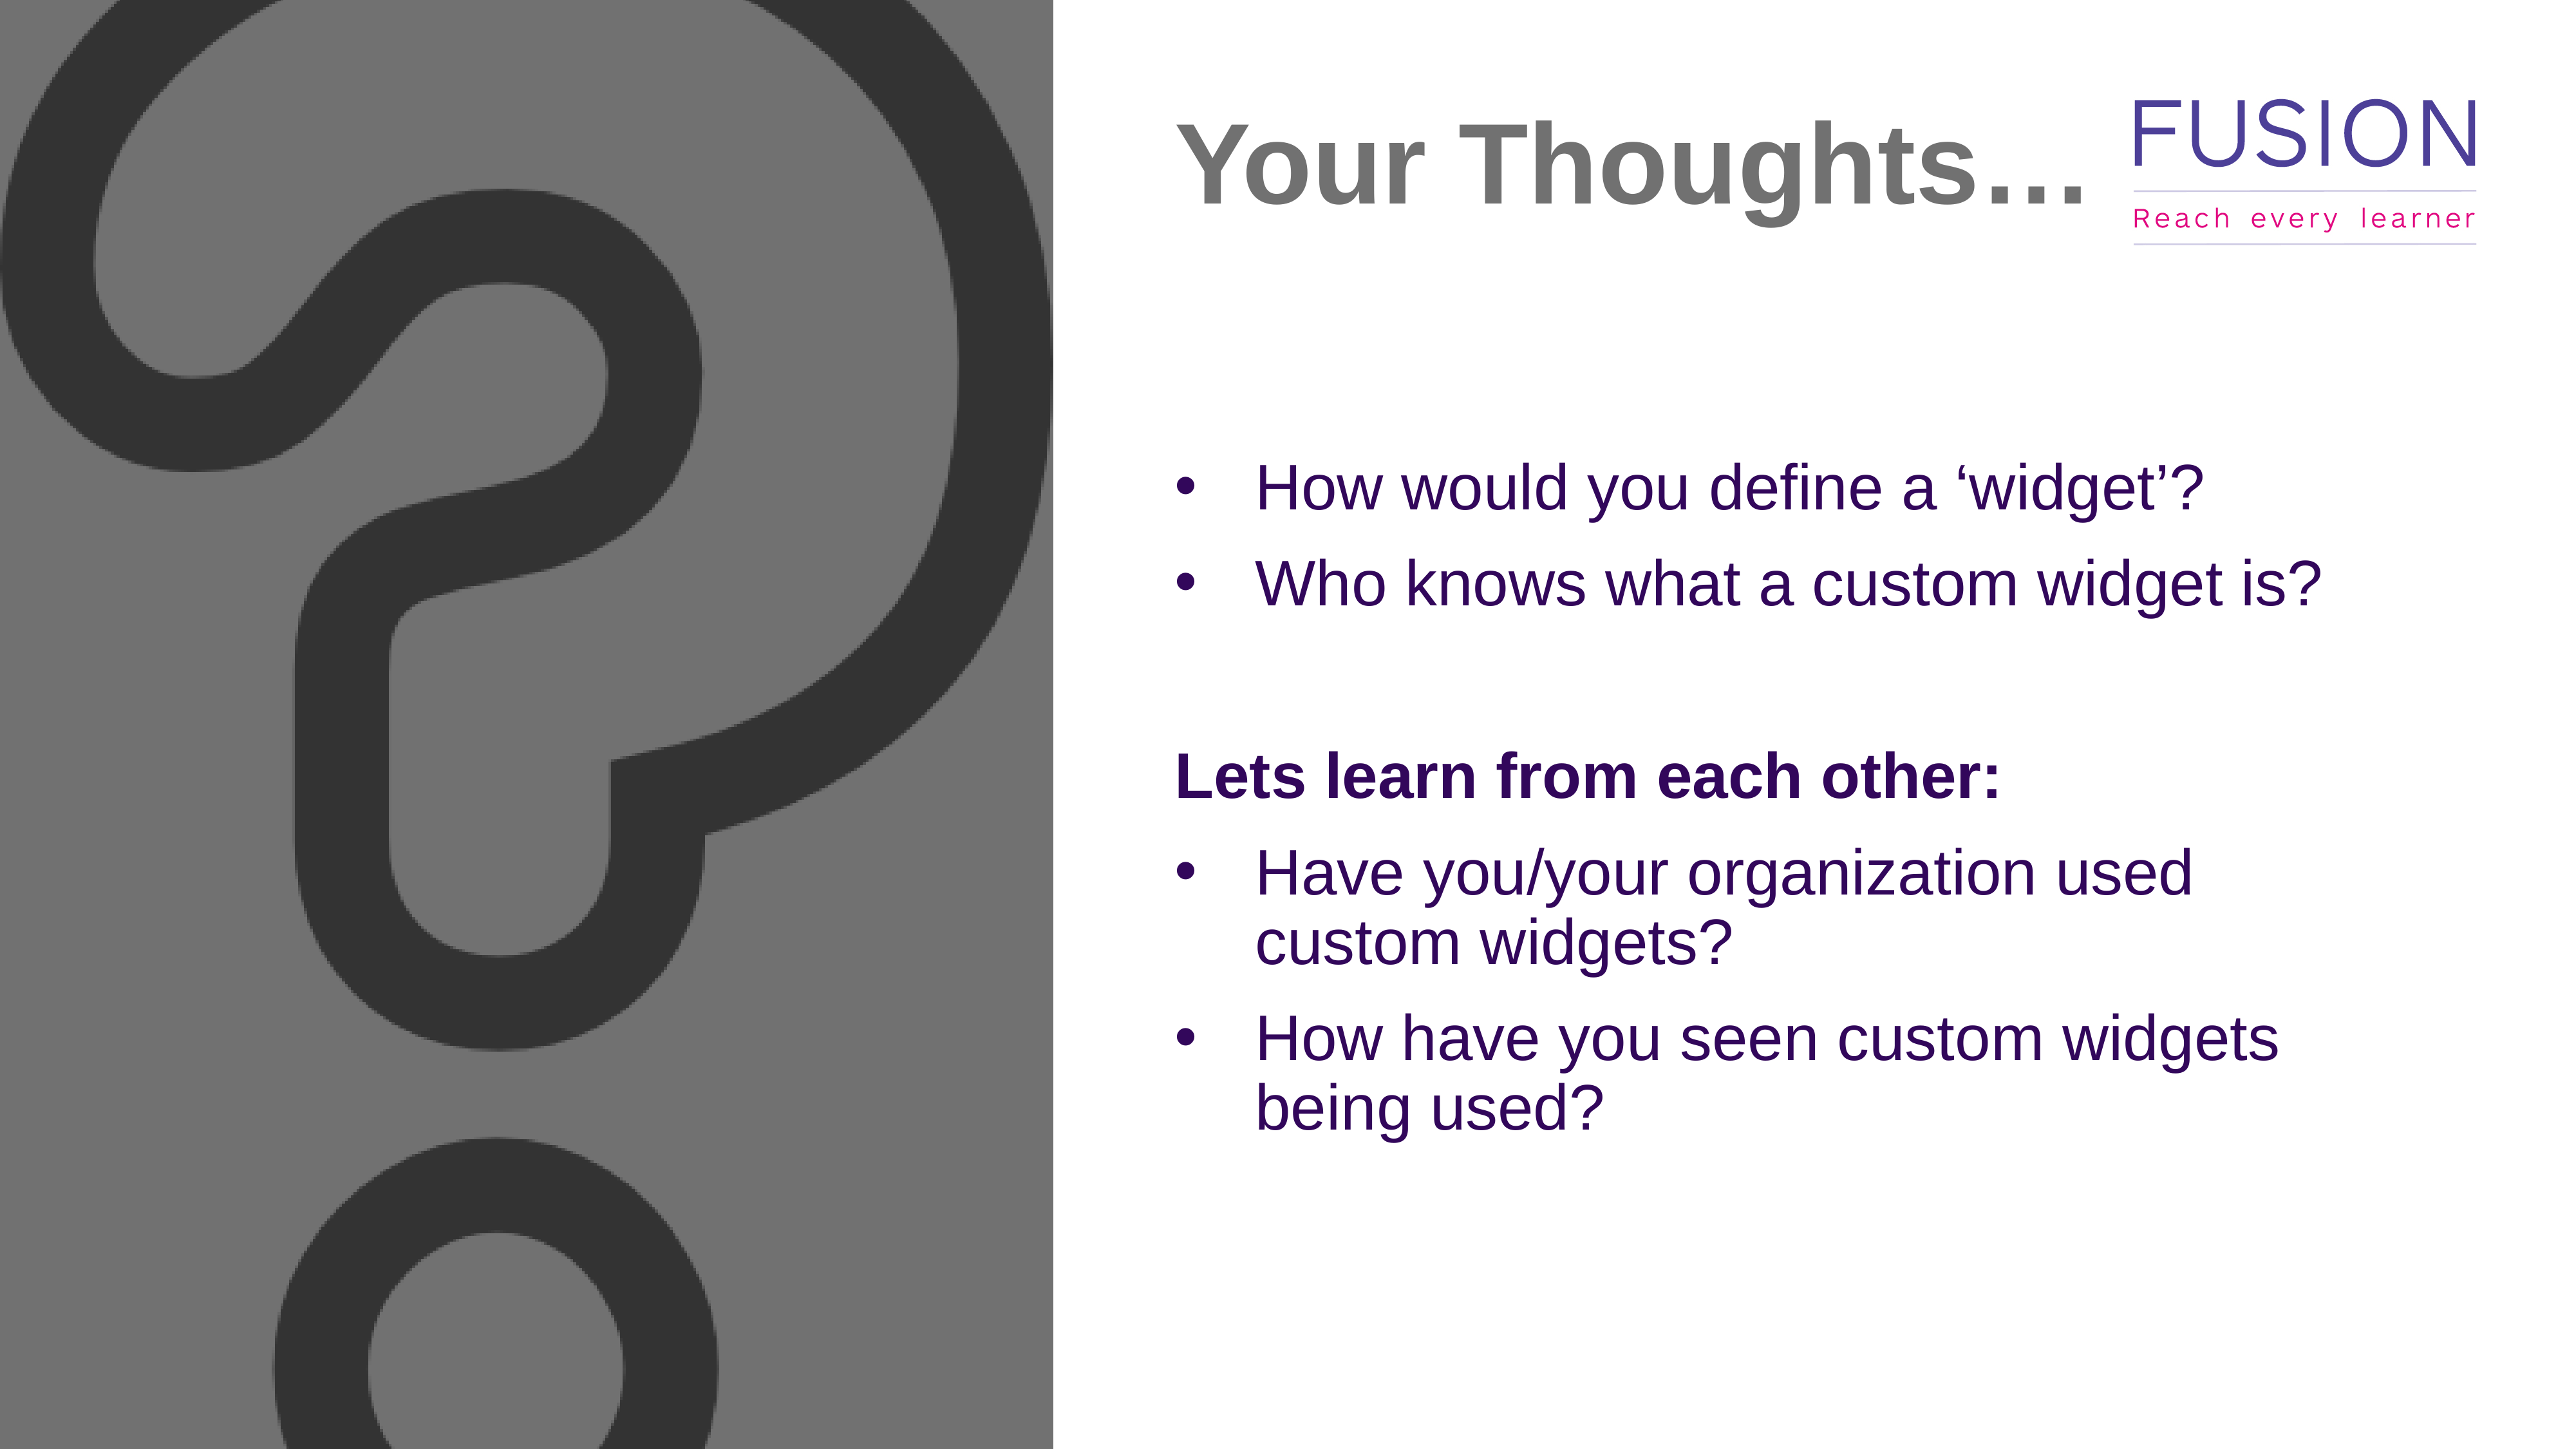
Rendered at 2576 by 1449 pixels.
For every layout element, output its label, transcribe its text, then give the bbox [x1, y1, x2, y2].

list How would you define a ‘widget’? Who knows what a custom widget is? Lets learn from each other: Have you/your organization used custom widgets? How have you seen custom widgets being used? [1165, 722, 2356, 876]
picture [0, 0, 2576, 1449]
title Your Thoughts… [1165, 76, 2521, 258]
